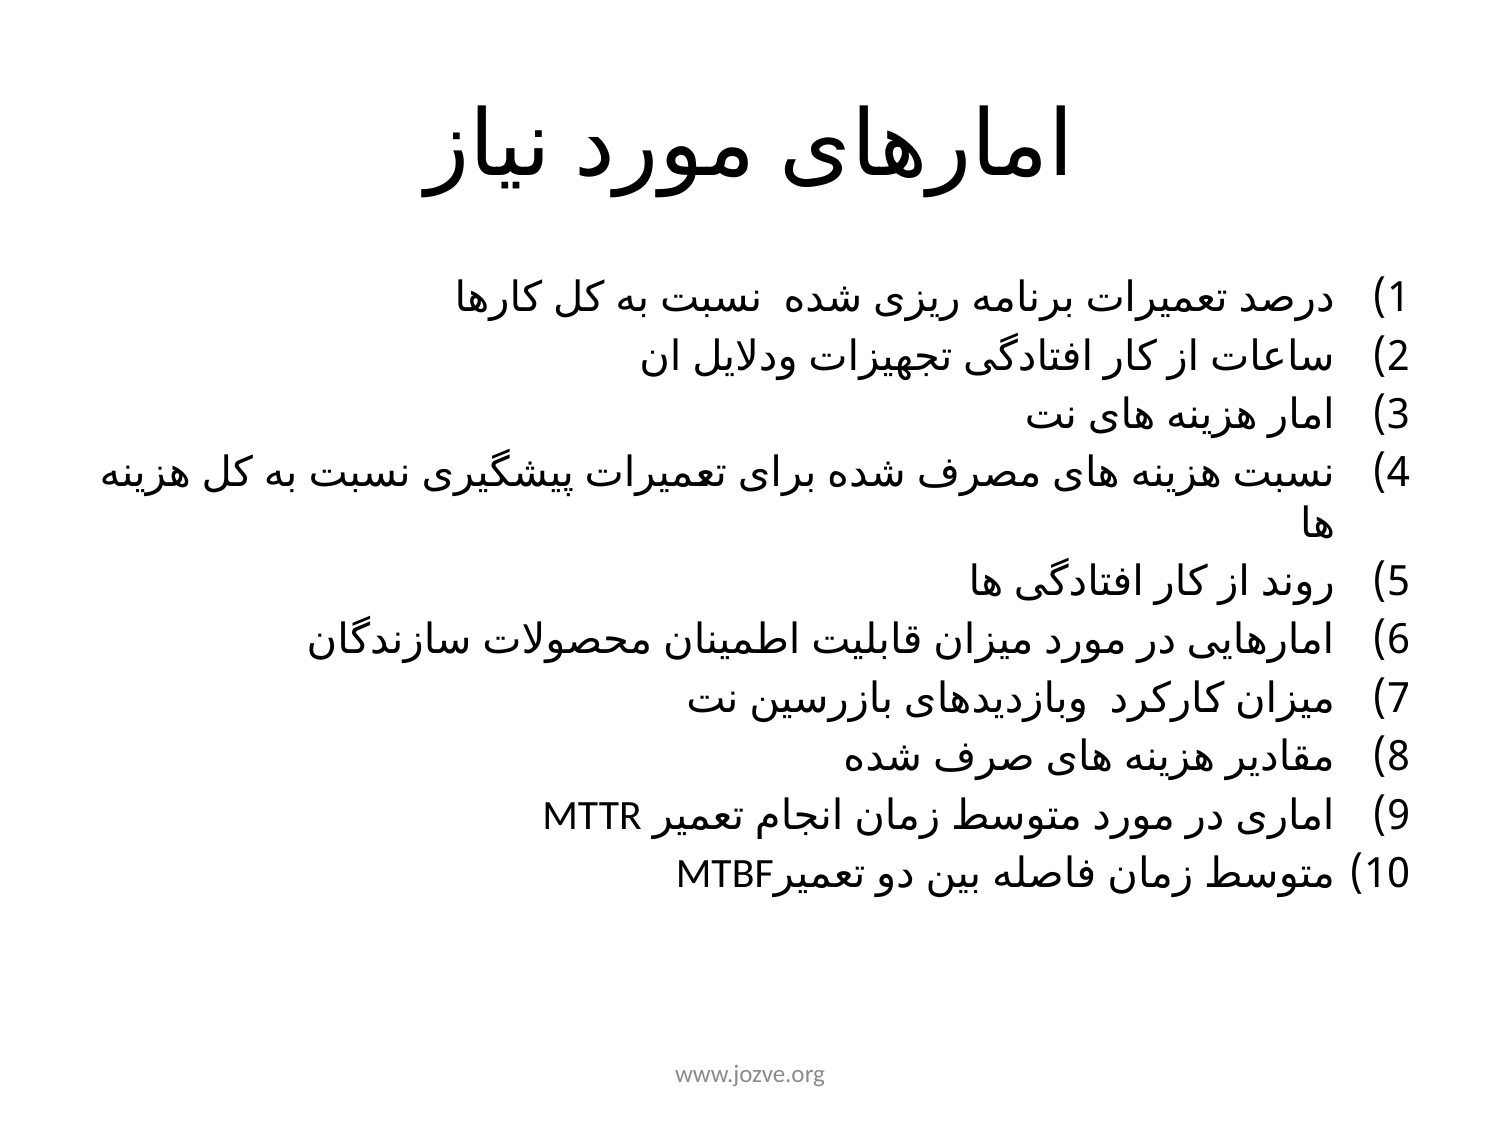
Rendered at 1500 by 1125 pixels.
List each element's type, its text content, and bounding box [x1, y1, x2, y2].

title امارهای مورد نیاز [75, 45, 1425, 233]
footer www.jozve.org [512, 1042, 988, 1103]
list درصد تعمیرات برنامه ریزی شده نسبت به کل کارها ساعات از کار افتادگی تجهیزات ودلایل ان امار هزینه های نت نسبت هزینه های مصرف شده برای تعمیرات پیشگیری نسبت به کل هزینه ها روند از کار افتادگی ها امارهایی در مورد میزان قابلیت اطمینان محصولات سازندگان میزان کارکرد وبازدیدهای بازرسین نت مقادیر هزینه های صرف شده اماری در مورد متوسط زمان انجام تعمیر MTTR متوسط زمان فاصله بین دو تعمیرMTBF [75, 262, 1425, 1005]
